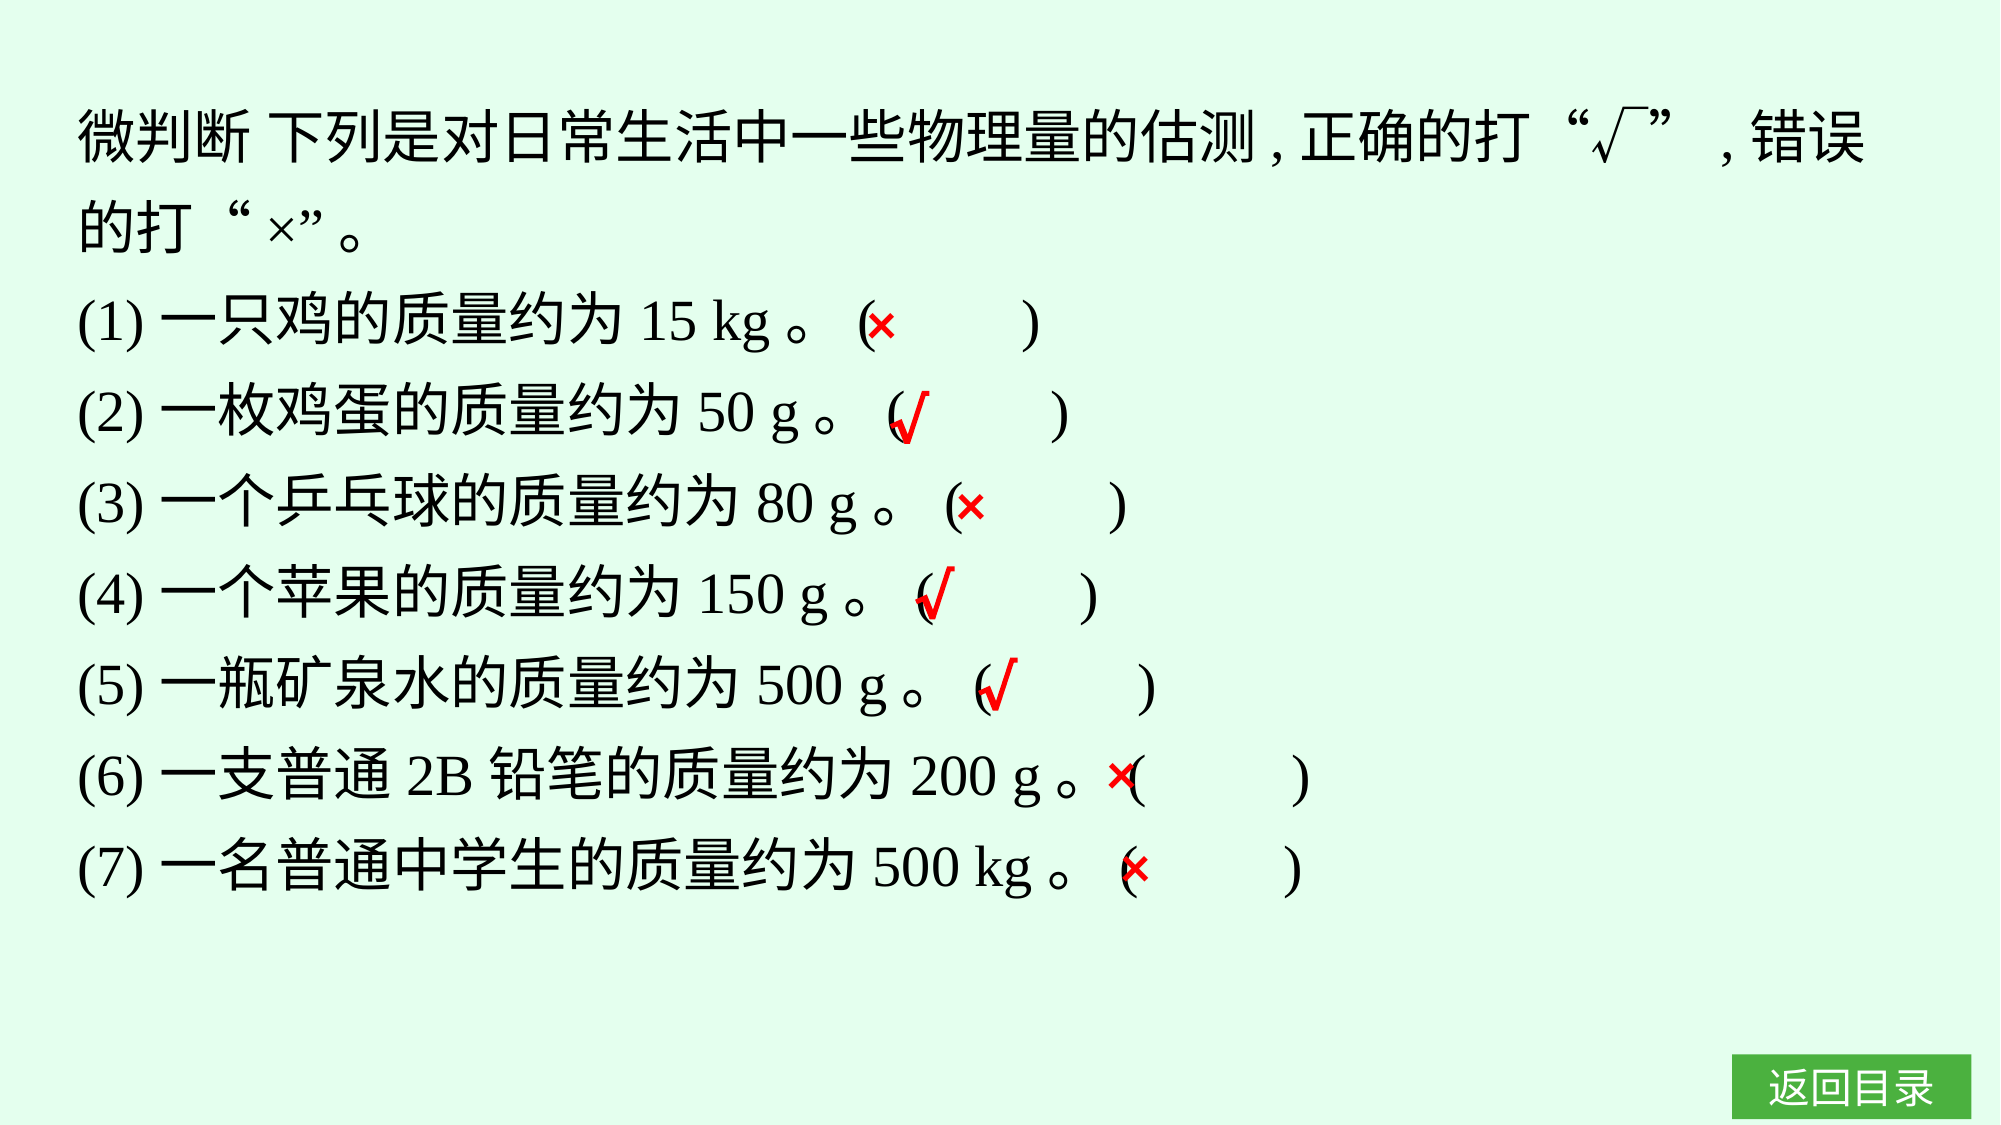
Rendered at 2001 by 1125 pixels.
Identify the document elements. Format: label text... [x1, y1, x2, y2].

text_box √ [960, 624, 1030, 724]
text_box × [852, 264, 912, 364]
text_box √ [871, 357, 941, 457]
text_box × [1092, 714, 1152, 814]
text_box × [1106, 807, 1165, 907]
text_box 微判断 下列是对日常生活中一些物理量的估测,正确的打“√”,错误的打“×”。 (1)一只鸡的质量约为15 kg。( ) (2)一枚鸡蛋的质量约为50 g。( ) (3)一个乒乓球的质量约为80 g。( ) (4)一个苹果的质量约为150 g。( ) (5)一瓶矿泉水的质量约为500 g。( ) (6)一支普通2B铅笔的质量约为200 g。( ) (7)一名普通中学生的质量约为500 kg。( ) [62, 72, 1938, 906]
text_box √ [896, 533, 966, 633]
text_box × [941, 445, 1001, 545]
